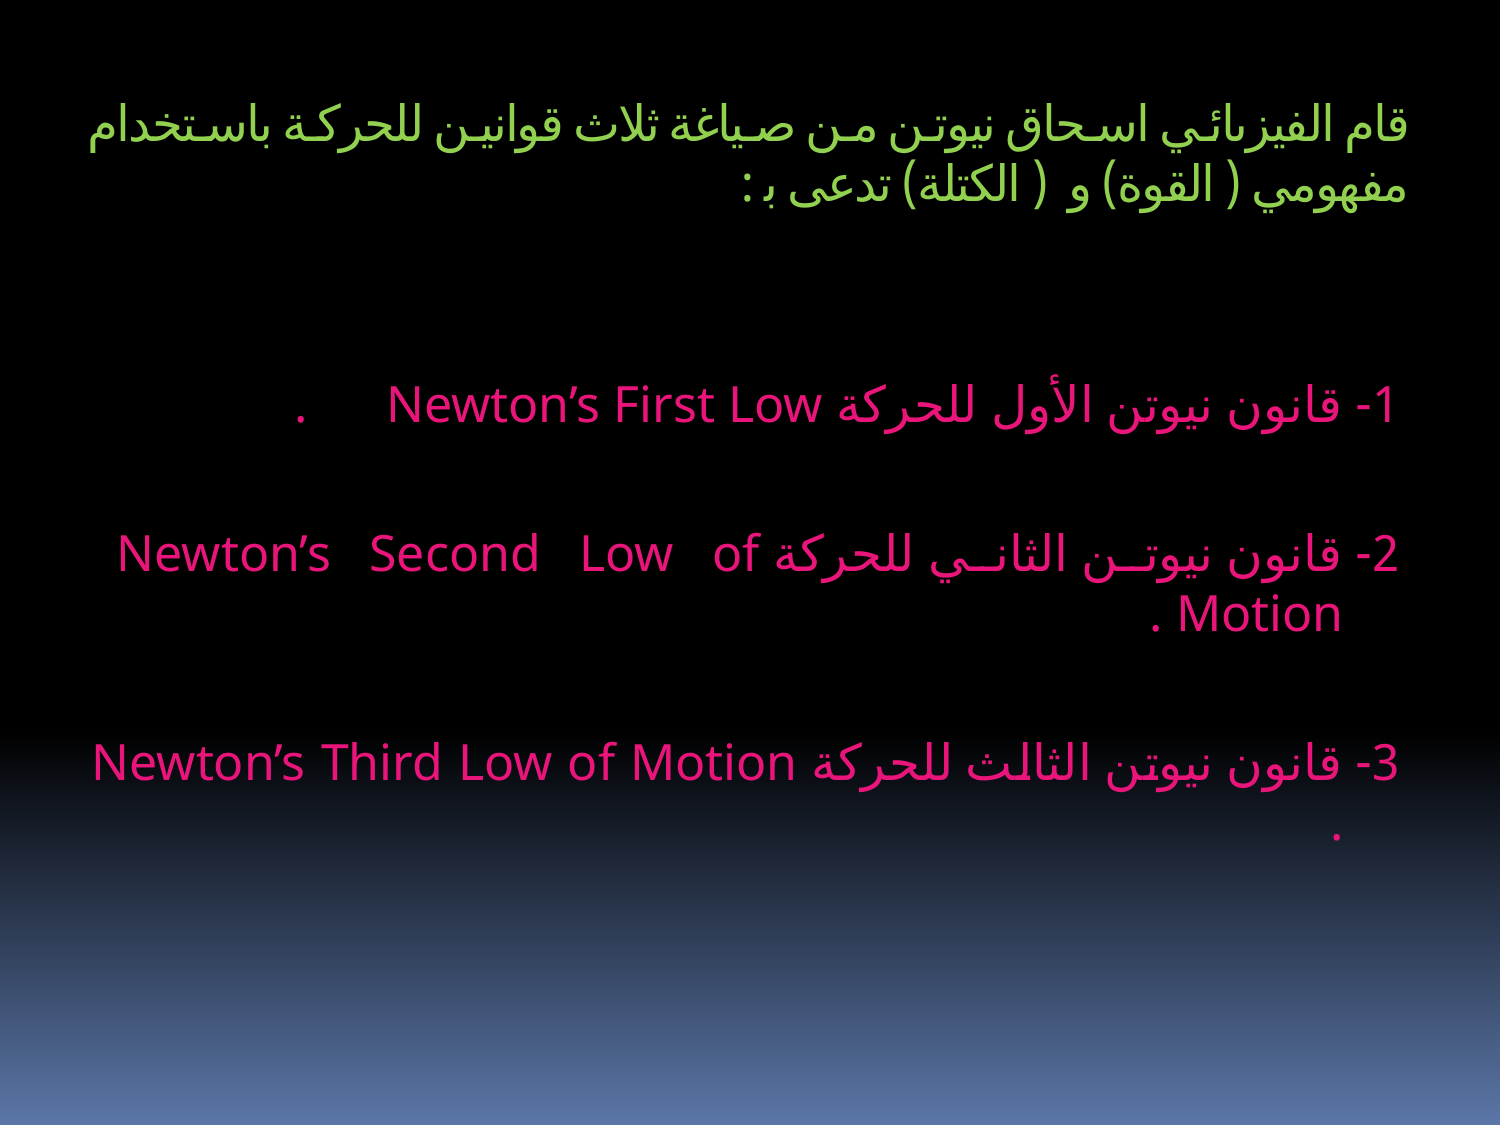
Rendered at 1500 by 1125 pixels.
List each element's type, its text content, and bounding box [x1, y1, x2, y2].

list 1- قانون نيوتن الأول للحركة Newton’s First Low . 2- قانون نيوتن الثاني للحركة Newton’s Second Low of Motion . 3- قانون نيوتن الثالث للحركة Newton’s Third Low of Motion . [76, 290, 1427, 1033]
title قام الفيزىائي اسحاق نيوتن من صياغة ثلاث قوانين للحركة باستخدام مفهومي ( القوة) و ( الكتلة) تدعى ب‍‍ : [75, 83, 1425, 234]
